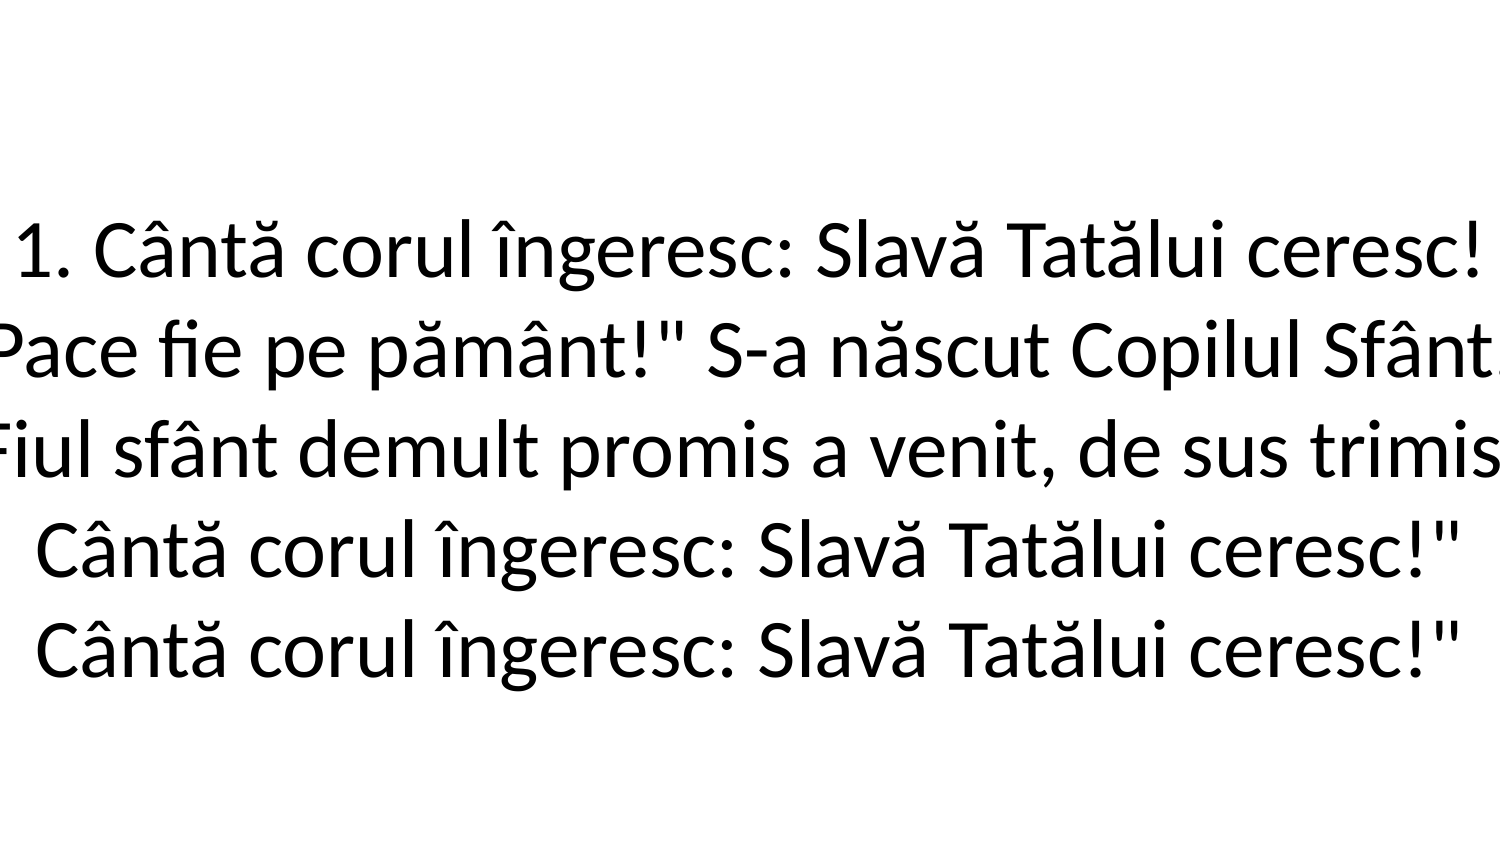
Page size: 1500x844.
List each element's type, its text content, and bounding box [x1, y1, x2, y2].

text_box 1. Cântă corul îngeresc: Slavă Tatălui ceresc! Pace fie pe pământ!" S-a născut Copilul Sfânt. Fiul sfânt demult promis a venit, de sus trimis. Cântă corul îngeresc: Slavă Tatălui ceresc!" Cântă corul îngeresc: Slavă Tatălui ceresc!" [0, 142, 1500, 702]
